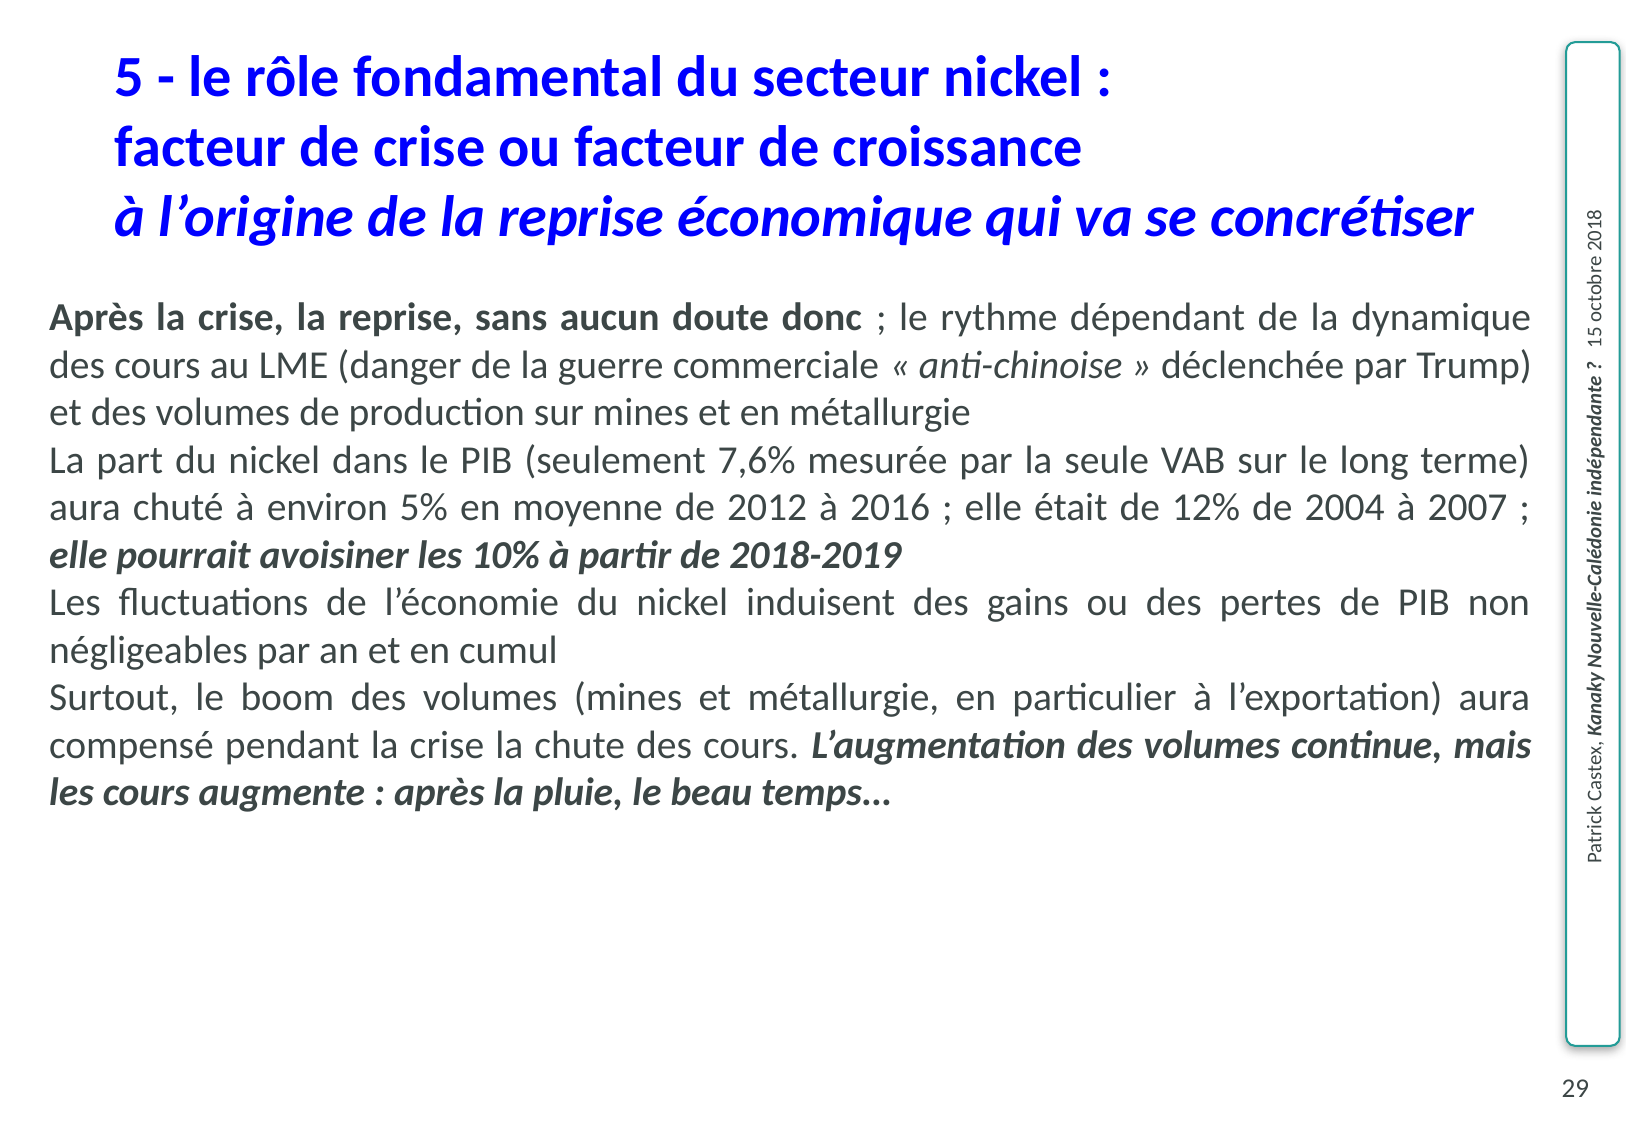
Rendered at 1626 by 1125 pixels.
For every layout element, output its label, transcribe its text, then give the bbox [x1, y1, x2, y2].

list Après la crise, la reprise, sans aucun doute donc ; le rythme dépendant de la dynamique des cours au LME (danger de la guerre commerciale « anti-chinoise » déclenchée par Trump) et des volumes de production sur mines et en métallurgie La part du nickel dans le PIB (seulement 7,6% mesurée par la seule VAB sur le long terme) aura chuté à environ 5% en moyenne de 2012 à 2016 ; elle était de 12% de 2004 à 2007 ; elle pourrait avoisiner les 10% à partir de 2018-2019 Les fluctuations de l’économie du nickel induisent des gains ou des pertes de PIB non négligeables par an et en cumul Surtout, le boom des volumes (mines et métallurgie, en particulier à l’exportation) aura compensé pendant la crise la chute des cours. L’augmentation des volumes continue, mais les cours augmente : après la pluie, le beau temps… [34, 283, 1548, 1109]
title 5 - le rôle fondamental du secteur nickel : facteur de crise ou facteur de croissance à l’origine de la reprise économique qui va se concrétiser [100, 31, 1548, 255]
